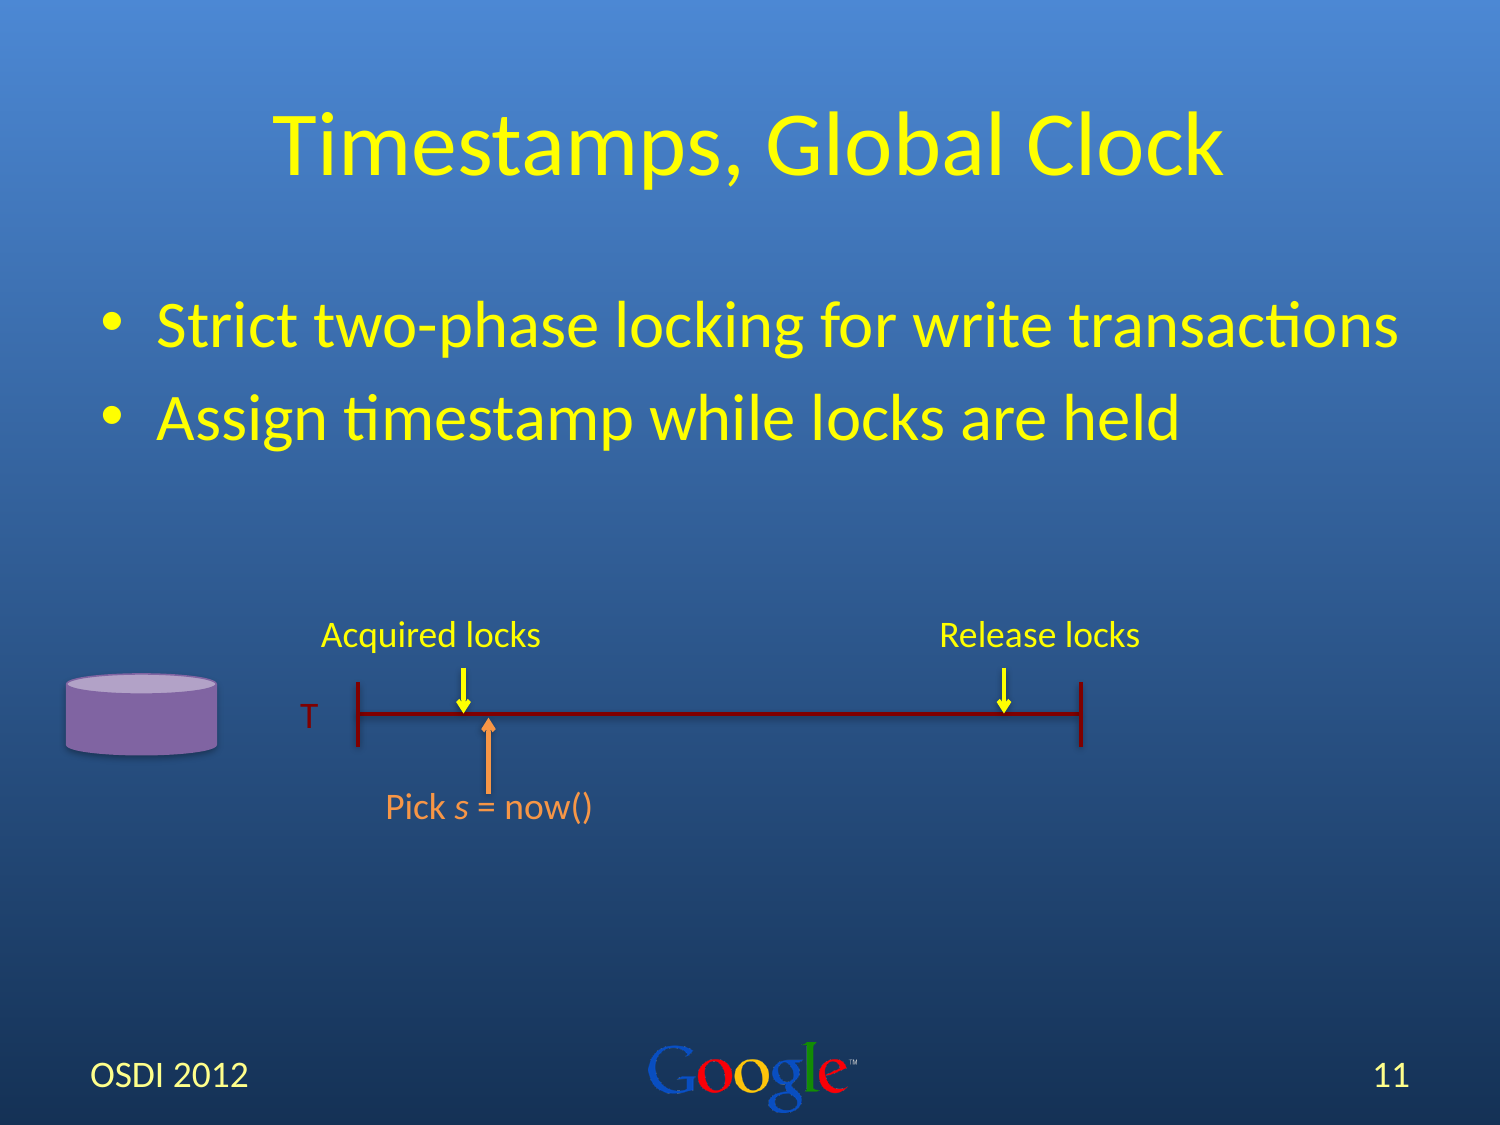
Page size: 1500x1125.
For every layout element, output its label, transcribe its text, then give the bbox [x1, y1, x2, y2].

picture [648, 1042, 857, 1113]
text_box T [285, 684, 351, 744]
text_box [356, 681, 1082, 747]
slide_number 11 [1074, 1042, 1425, 1103]
list Strict two-phase locking for write transactions Assign timestamp while locks are held [85, 272, 1436, 490]
text_box Acquired locks [306, 602, 557, 663]
text_box Pick s = now() [370, 774, 609, 835]
slide_number OSDI 2012 [75, 1042, 425, 1103]
text_box [65, 673, 218, 756]
title Timestamps, Global Clock [75, 45, 1425, 233]
text_box Release locks [924, 602, 1156, 663]
